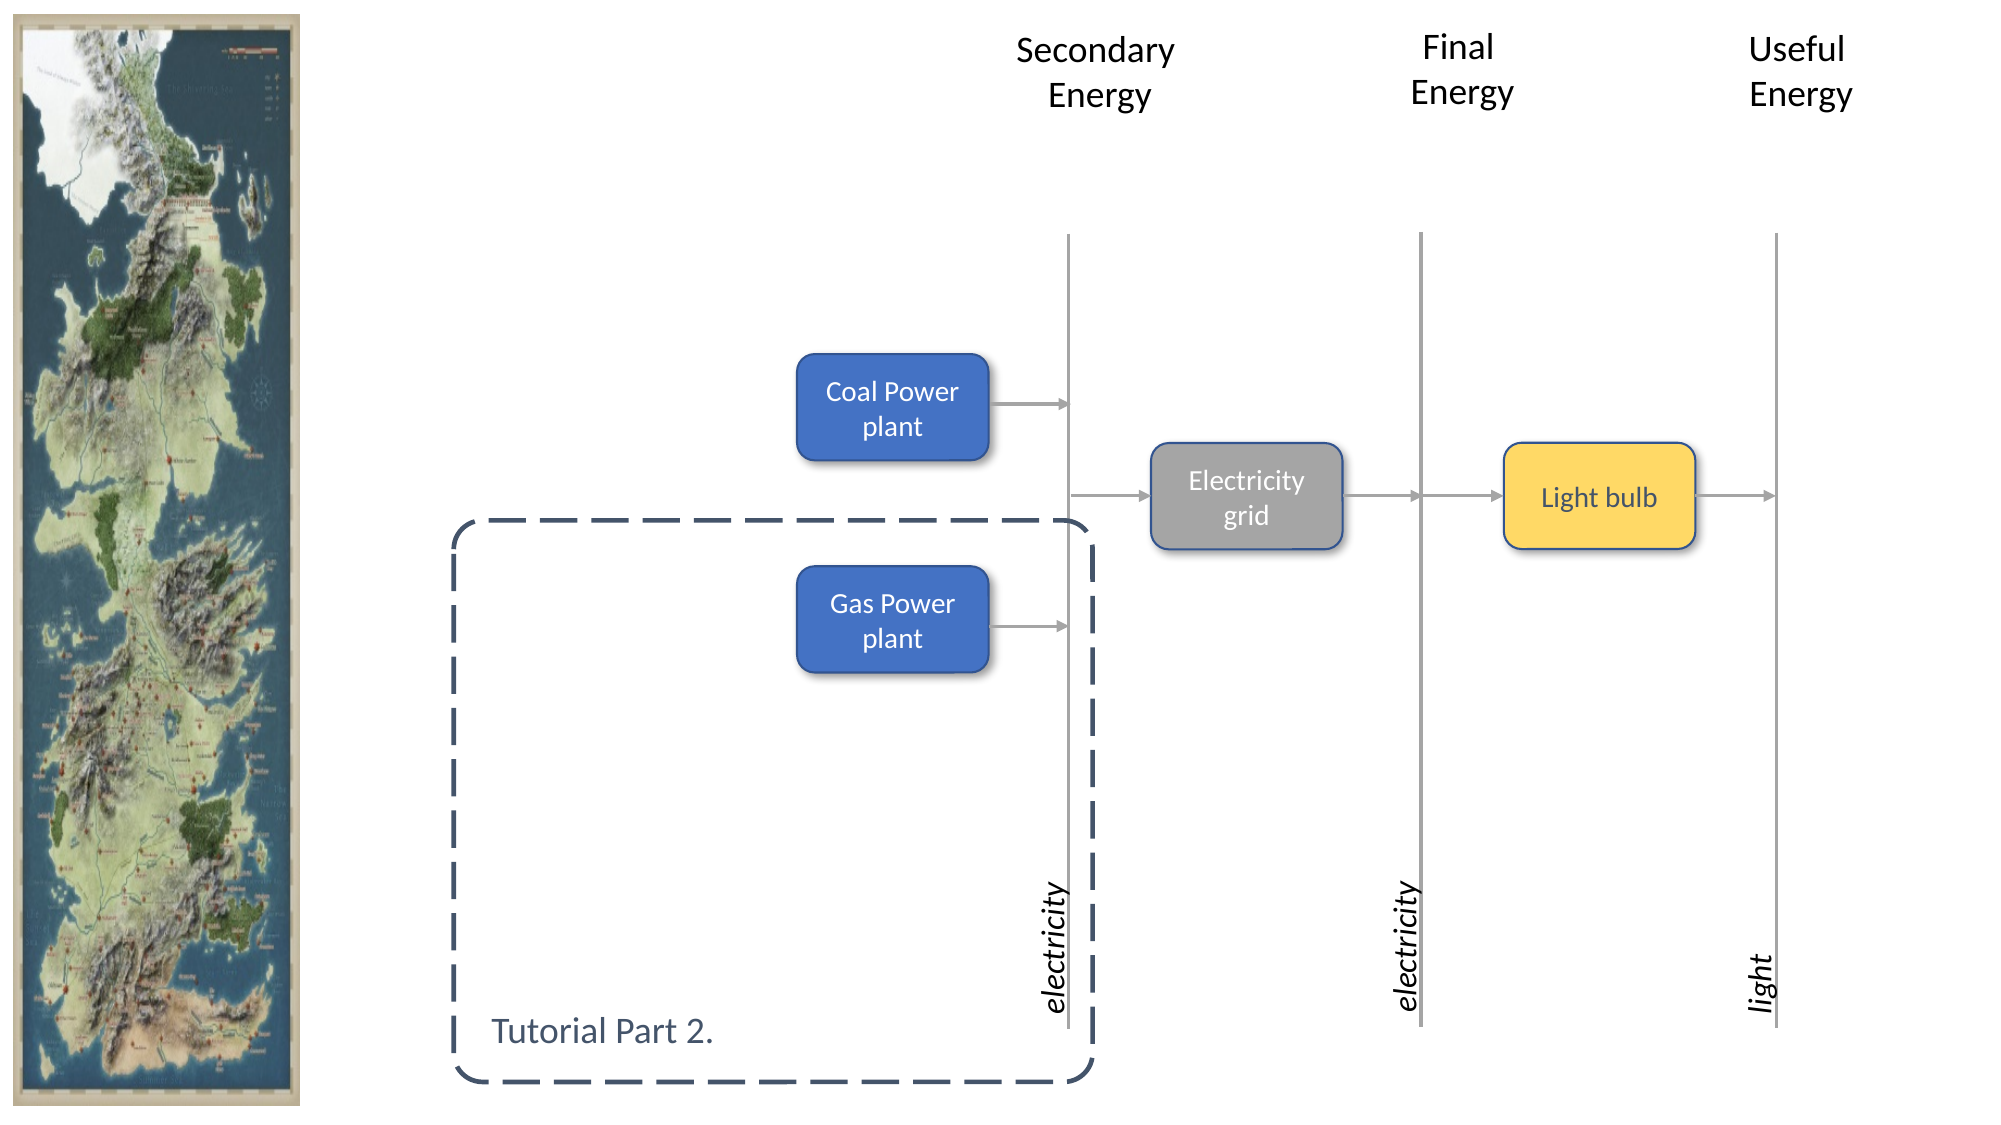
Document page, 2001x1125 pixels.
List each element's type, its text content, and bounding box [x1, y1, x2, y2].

picture [13, 14, 300, 1106]
text_box Electricity grid [1149, 441, 1344, 551]
text_box electricity [1422, 790, 1431, 1028]
text_box light [1730, 791, 1786, 1030]
text_box Final Energy [1290, 14, 1627, 120]
text_box electricity [1375, 790, 1421, 1028]
text_box Useful Energy [1628, 16, 1966, 122]
text_box [452, 519, 1094, 1083]
text_box Light bulb [1502, 441, 1697, 551]
text_box Tutorial Part 2. [476, 998, 733, 1059]
text_box Secondary Energy [927, 18, 1265, 123]
text_box Coal Power plant [795, 353, 990, 462]
